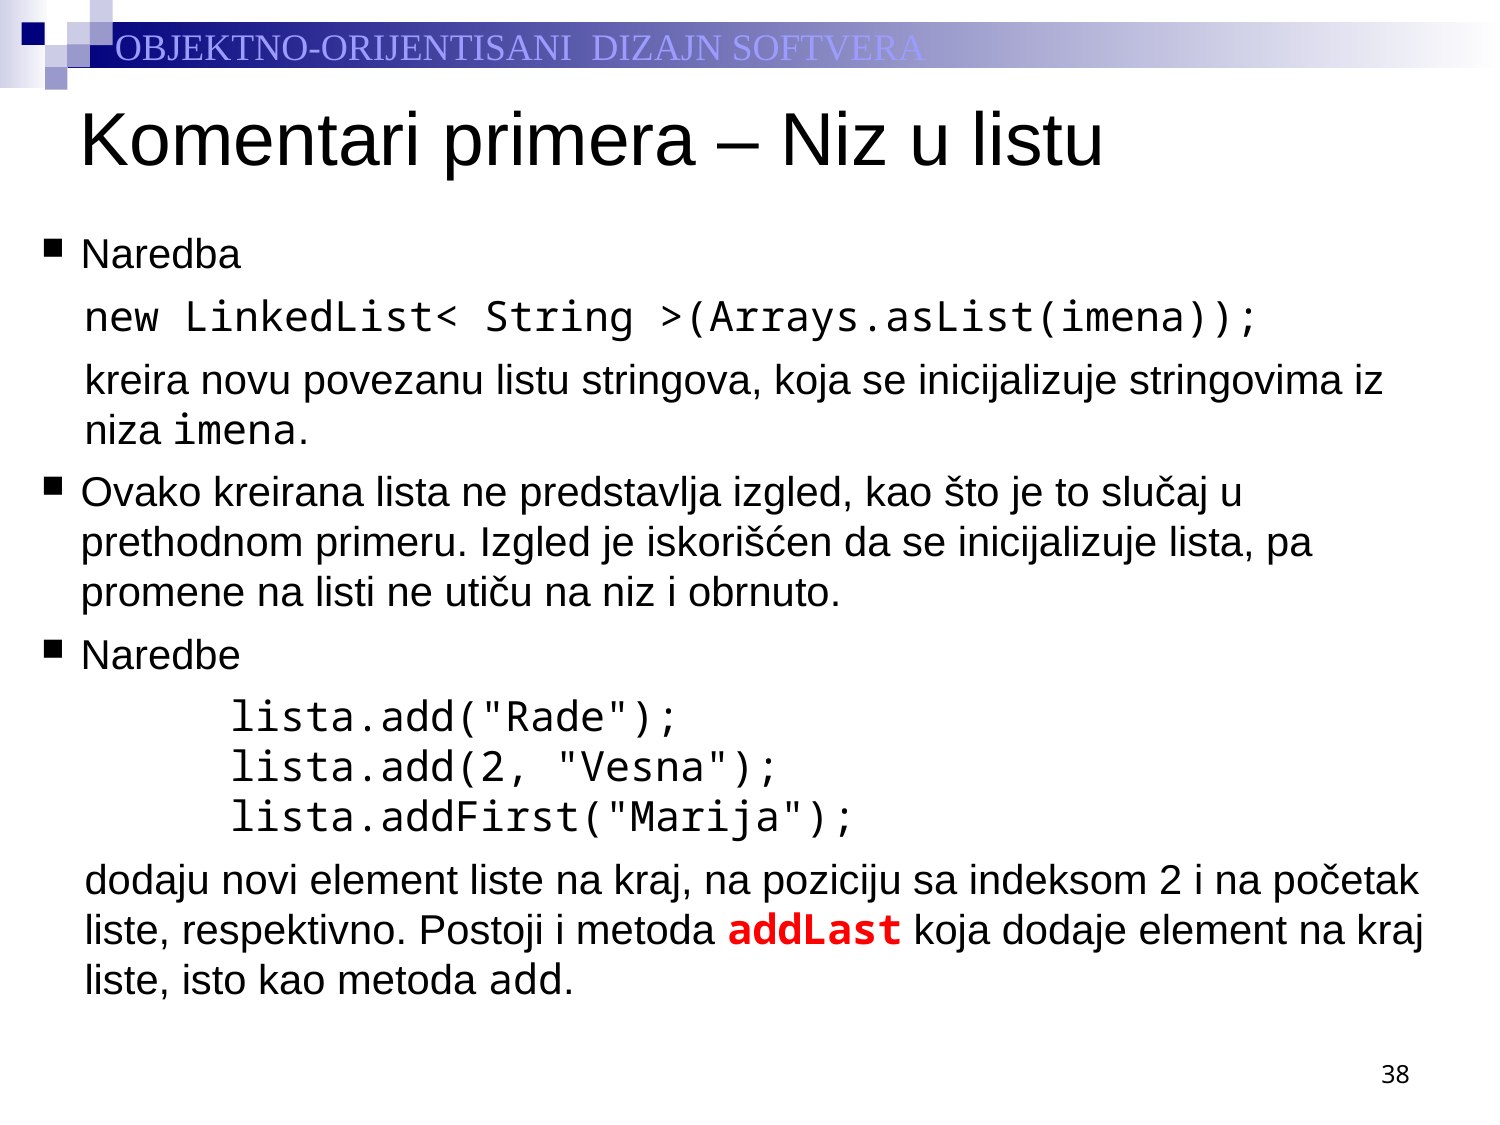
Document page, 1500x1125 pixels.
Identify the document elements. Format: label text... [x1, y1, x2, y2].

slide_number 38 [1074, 1035, 1426, 1101]
text_box Naredba new LinkedList< String >(Arrays.asList(imena)); kreira novu povezanu listu stringova, koja se inicijalizuje stringovima iz niza imena. Ovako kreirana lista ne predstavlja izgled, kao što je to slučaj u prethodnom primeru. Izgled je iskorišćen da se inicijalizuje lista, pa promene na listi ne utiču na niz i obrnuto. Naredbe lista.add("Rade"); lista.add(2, "Vesna"); lista.addFirst("Marija"); dodaju novi element liste na kraj, na poziciju sa indeksom 2 i na početak liste, respektivno. Postoji i metoda addLast koja dodaje element na kraj liste, isto kao metoda add. [29, 219, 1448, 1035]
title Komentari primera – Niz u listu [64, 86, 1176, 185]
